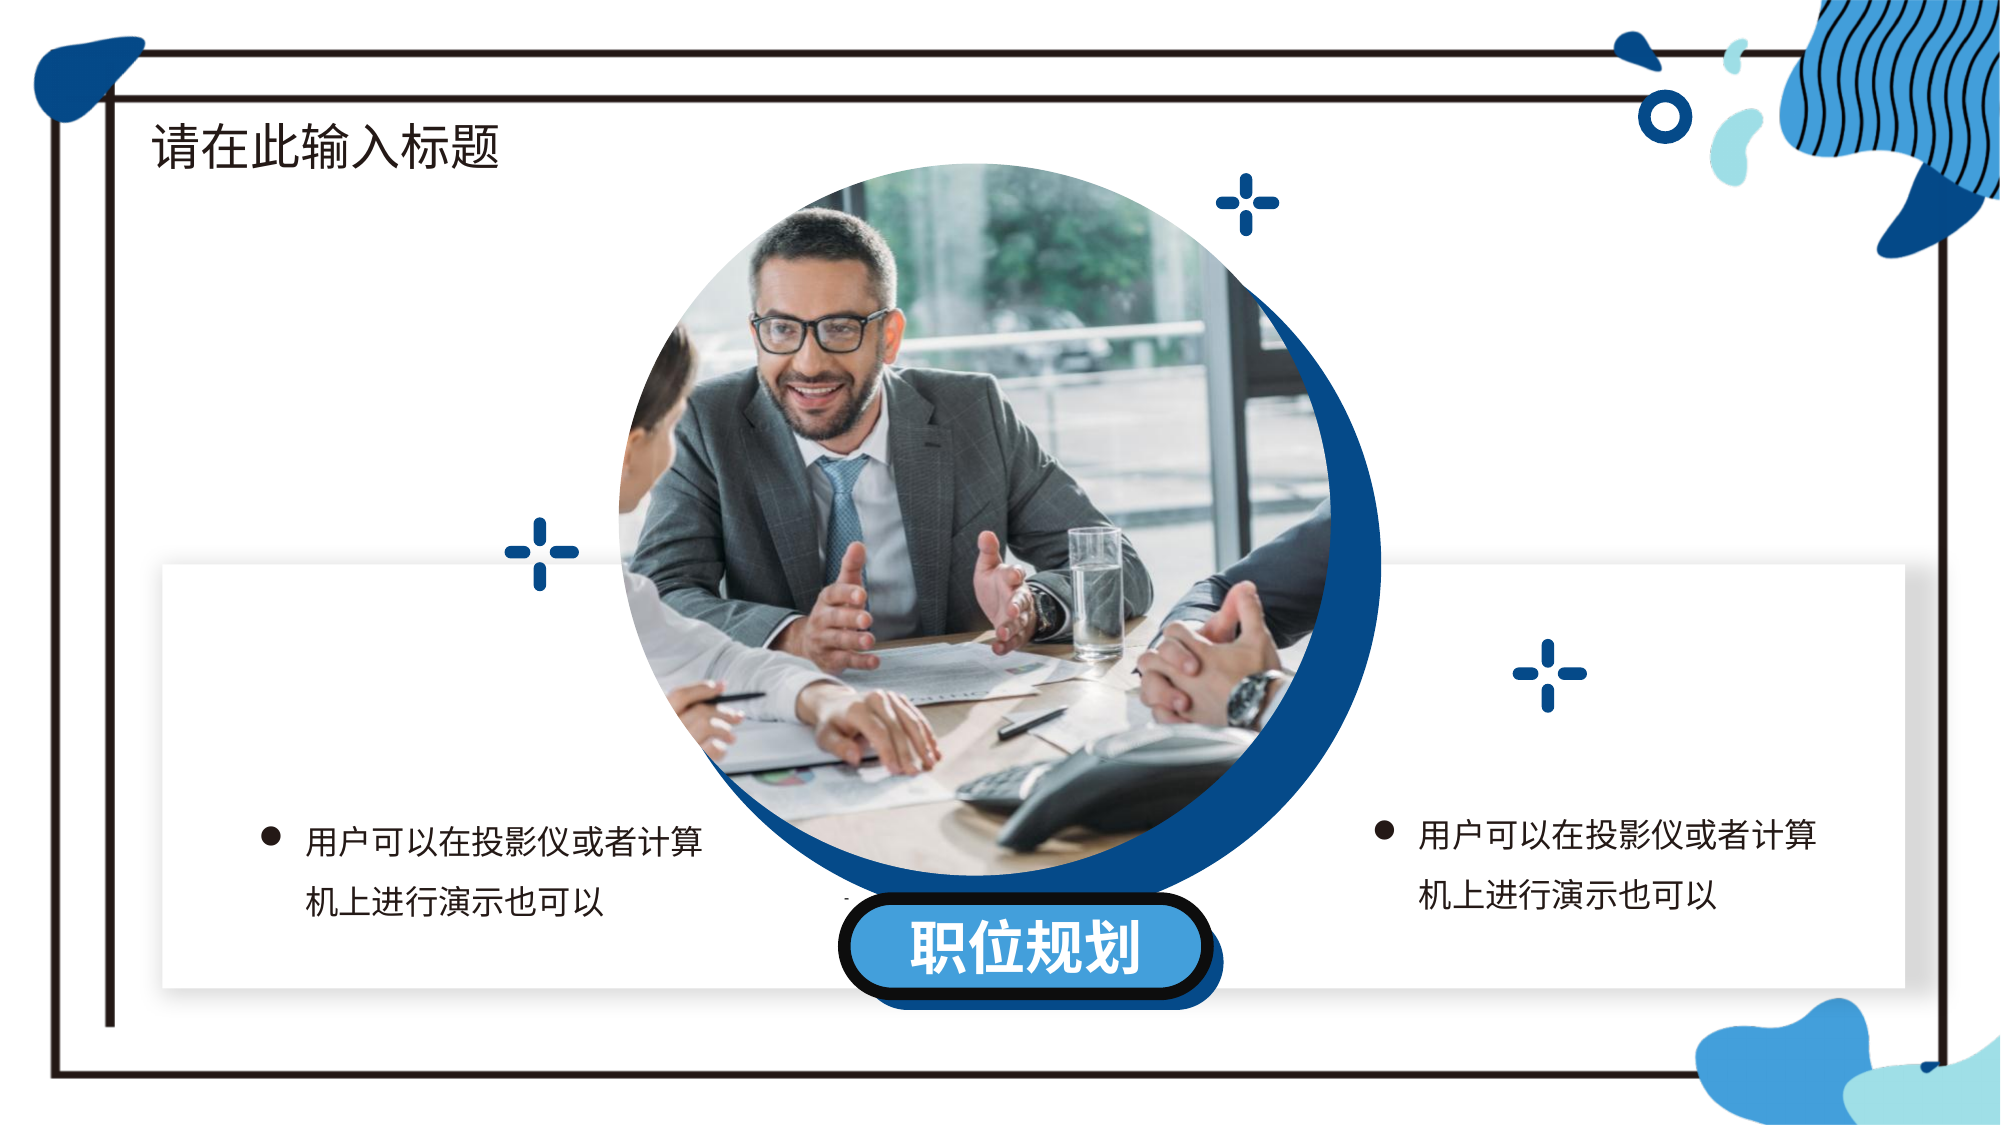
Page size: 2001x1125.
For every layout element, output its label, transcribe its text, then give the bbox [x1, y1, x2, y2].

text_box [618, 163, 1382, 921]
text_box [1222, 179, 1274, 230]
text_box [1518, 645, 1581, 707]
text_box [844, 898, 1224, 1010]
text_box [510, 523, 573, 585]
text_box 用户可以在投影仪或者计算机上进行演示也可以 [243, 793, 729, 929]
picture [0, 0, 2000, 1113]
text_box [161, 563, 844, 989]
text_box 用户可以在投影仪或者计算机上进行演示也可以 [1357, 787, 1842, 922]
picture [1689, 931, 2000, 1124]
text_box [1224, 563, 1906, 989]
